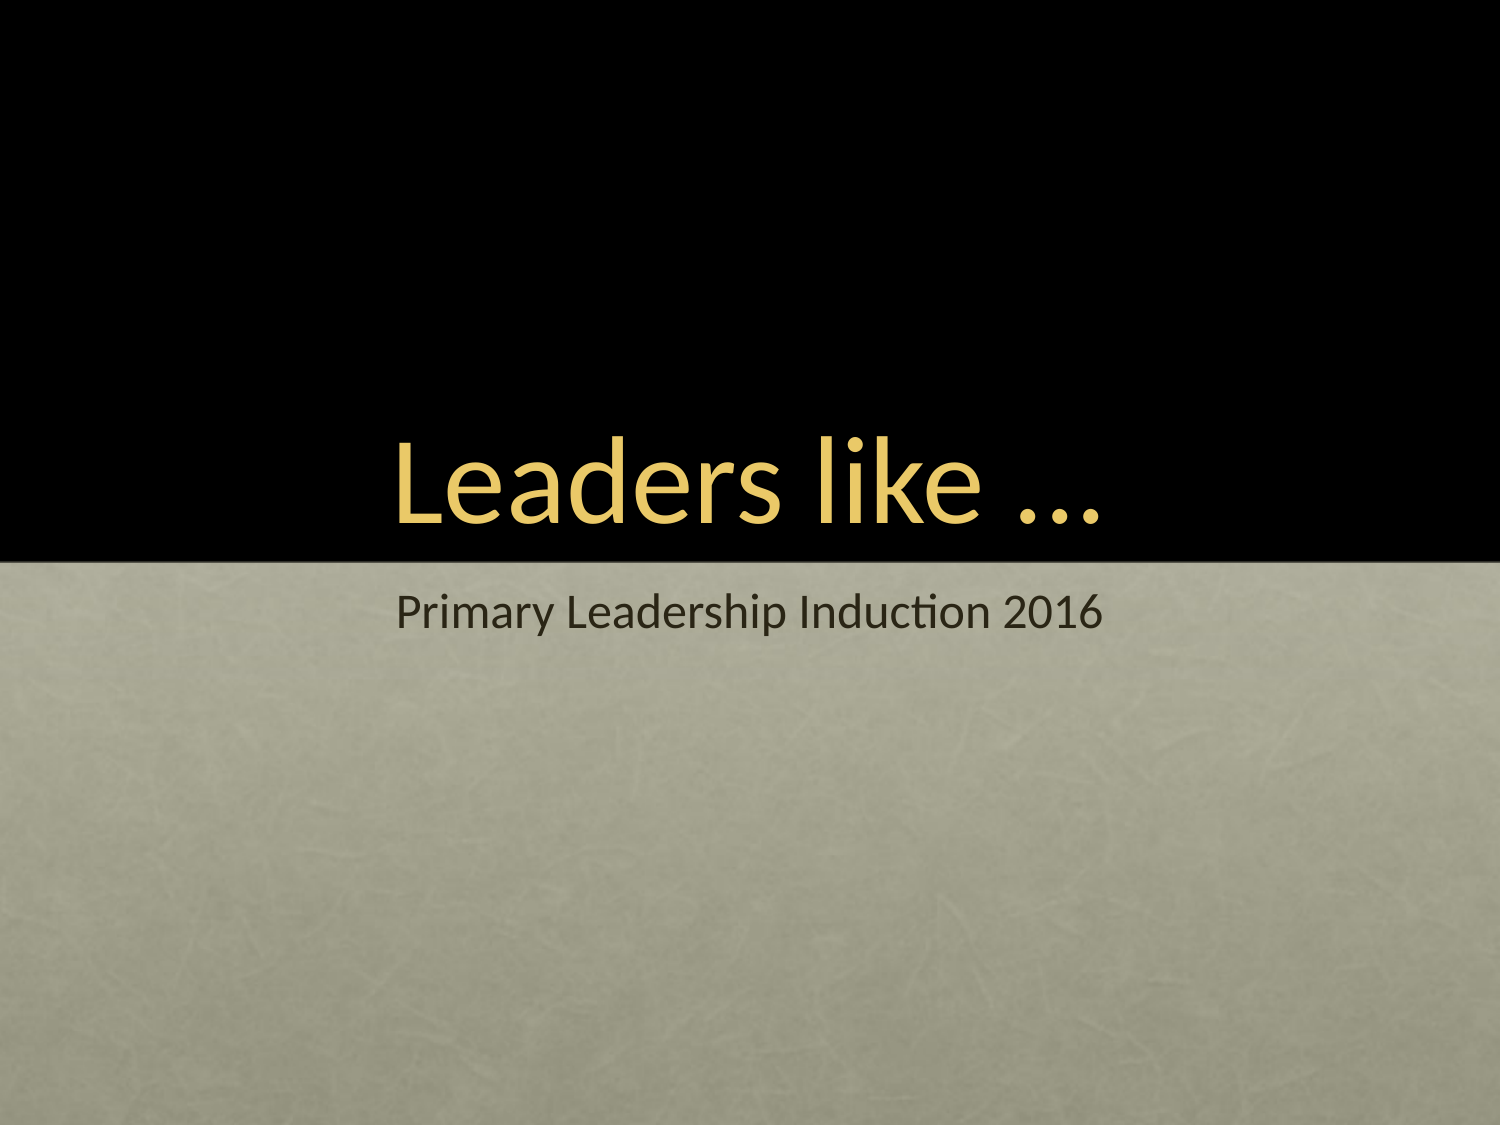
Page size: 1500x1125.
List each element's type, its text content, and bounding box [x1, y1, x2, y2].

subtitle Primary Leadership Induction 2016 [127, 570, 1372, 859]
title Leaders like ... [127, 314, 1372, 556]
picture [0, 541, 1500, 1125]
